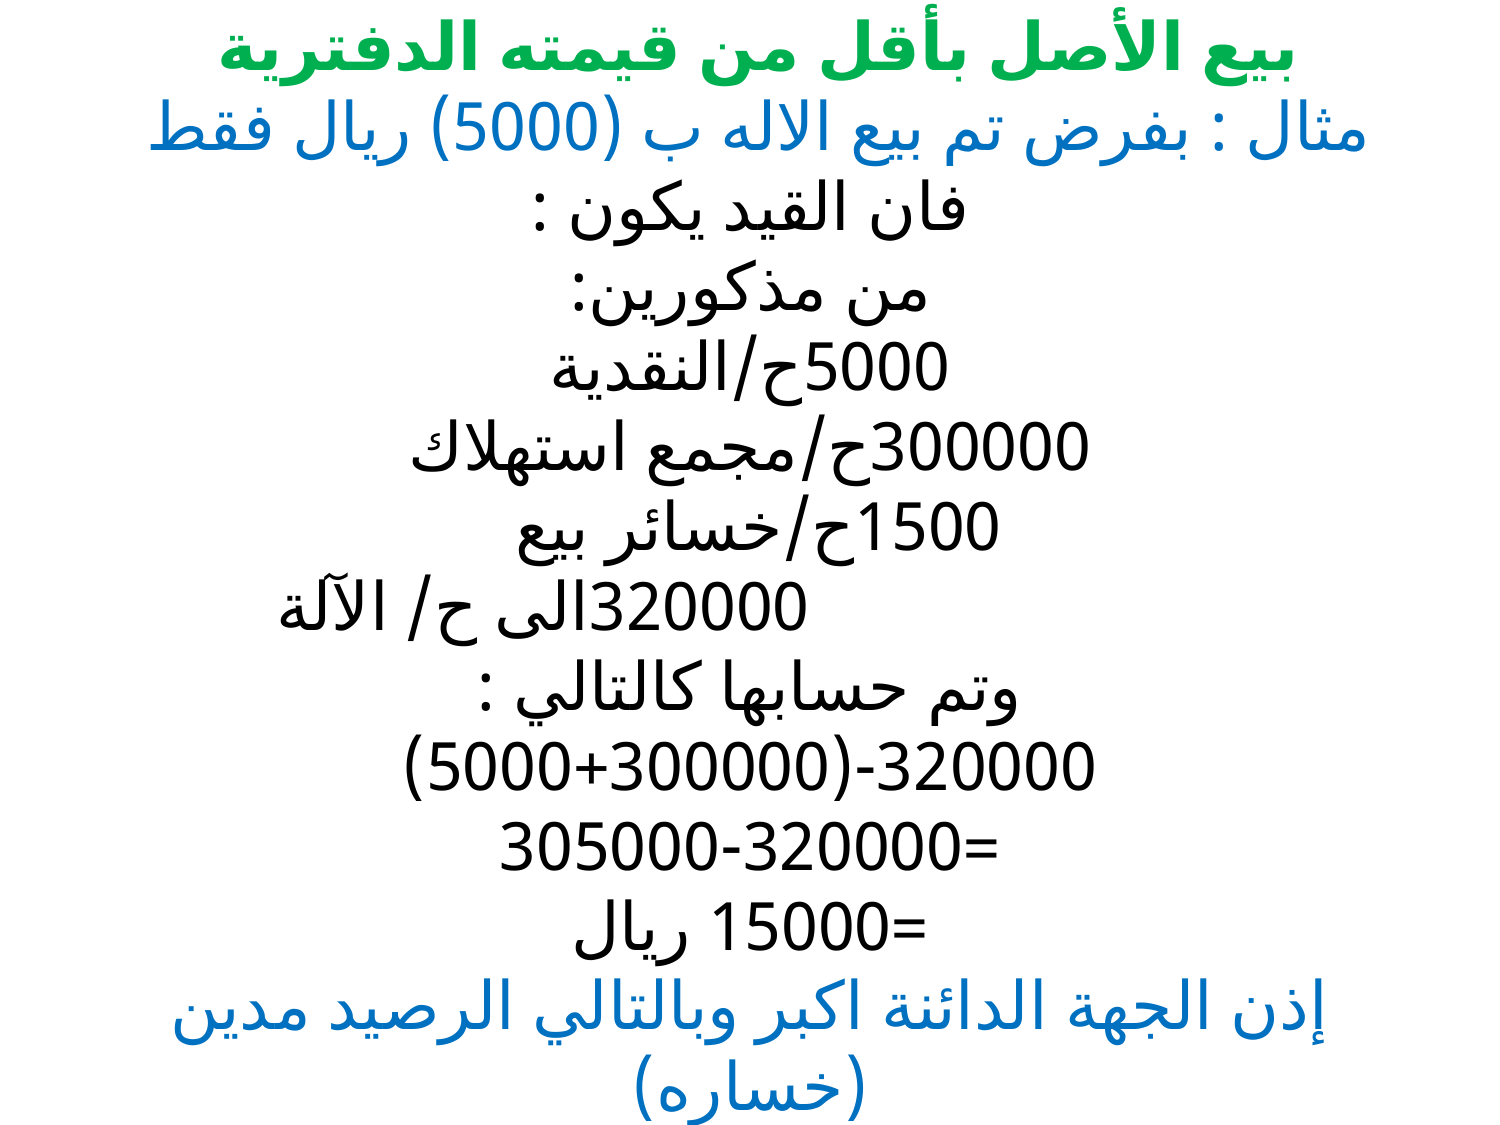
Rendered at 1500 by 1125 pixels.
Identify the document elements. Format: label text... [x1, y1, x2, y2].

title بيع الأصل بأقل من قيمته الدفترية مثال : بفرض تم بيع الاله ب (5000) ريال فقط فان القيد يكون : من مذكورين: 5000ح/النقدية 300000ح/مجمع استهلاك 1500ح/خسائر بيع 320000الى ح/ الآلة وتم حسابها كالتالي : 320000-(300000+5000) =320000-305000 =15000 ريال إذن الجهة الدائنة اكبر وبالتالي الرصيد مدين (خساره) [75, 45, 1425, 1083]
